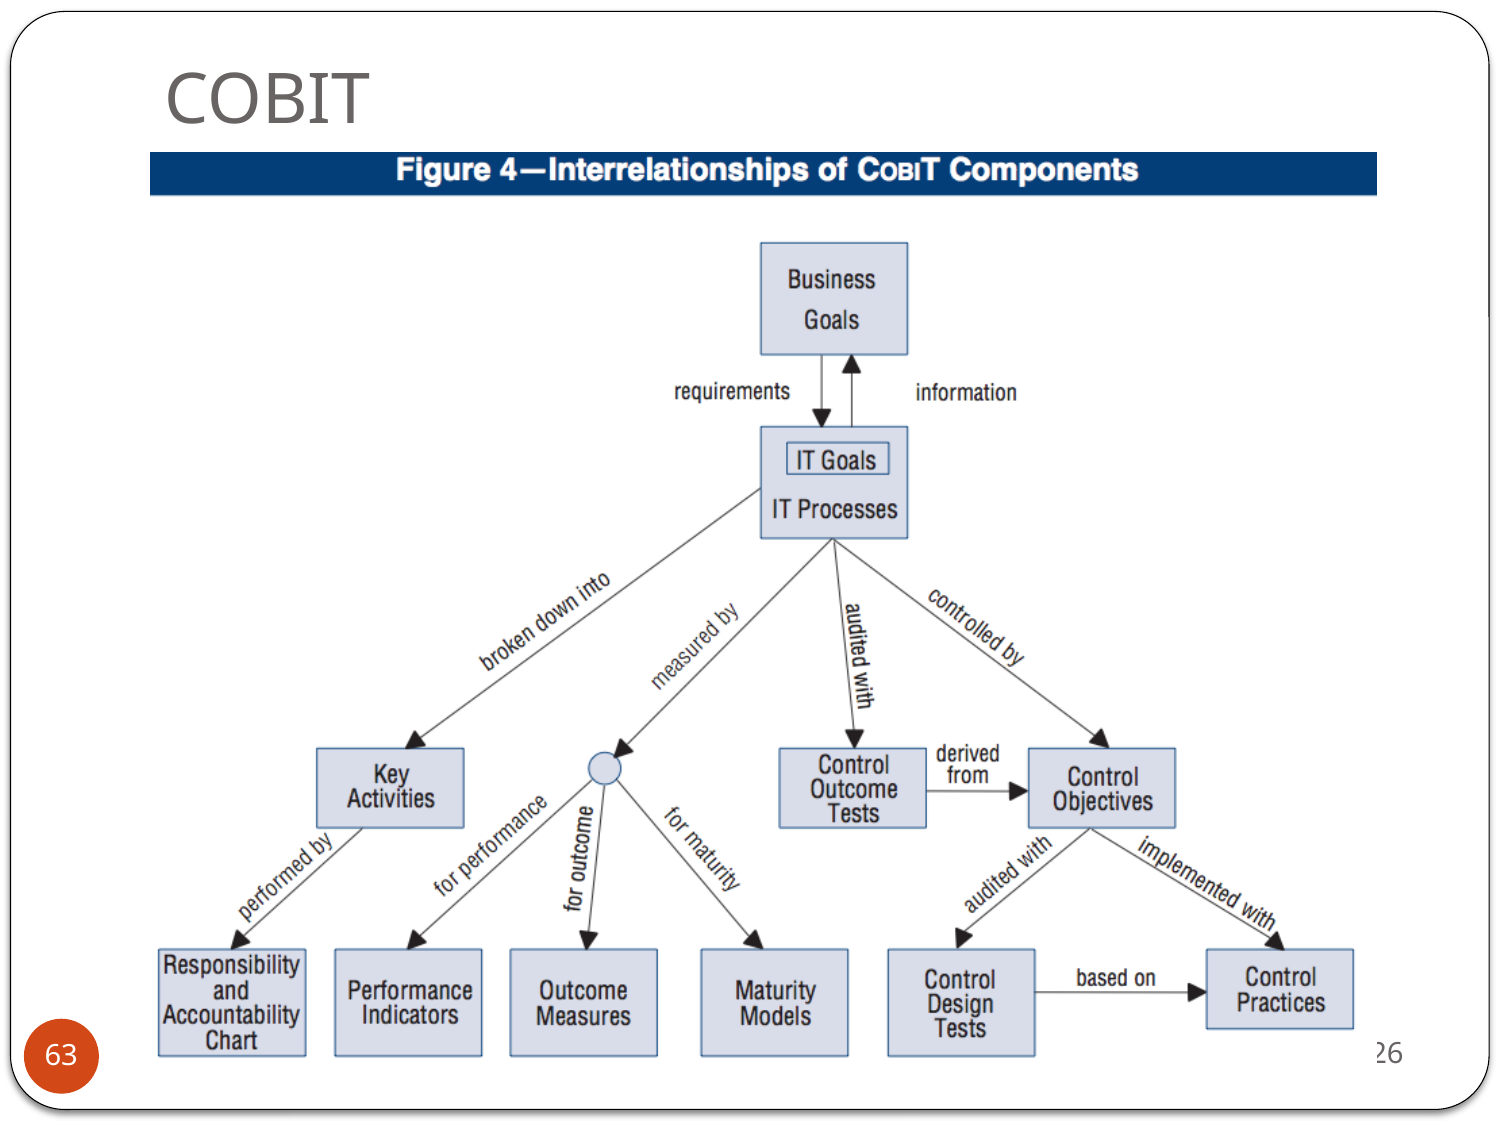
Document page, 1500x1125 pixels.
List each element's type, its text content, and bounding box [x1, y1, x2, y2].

slide_number 63 [23, 1018, 99, 1094]
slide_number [1012, 1015, 1419, 1094]
title COBIT [150, 45, 1425, 153]
picture [149, 151, 1377, 1082]
